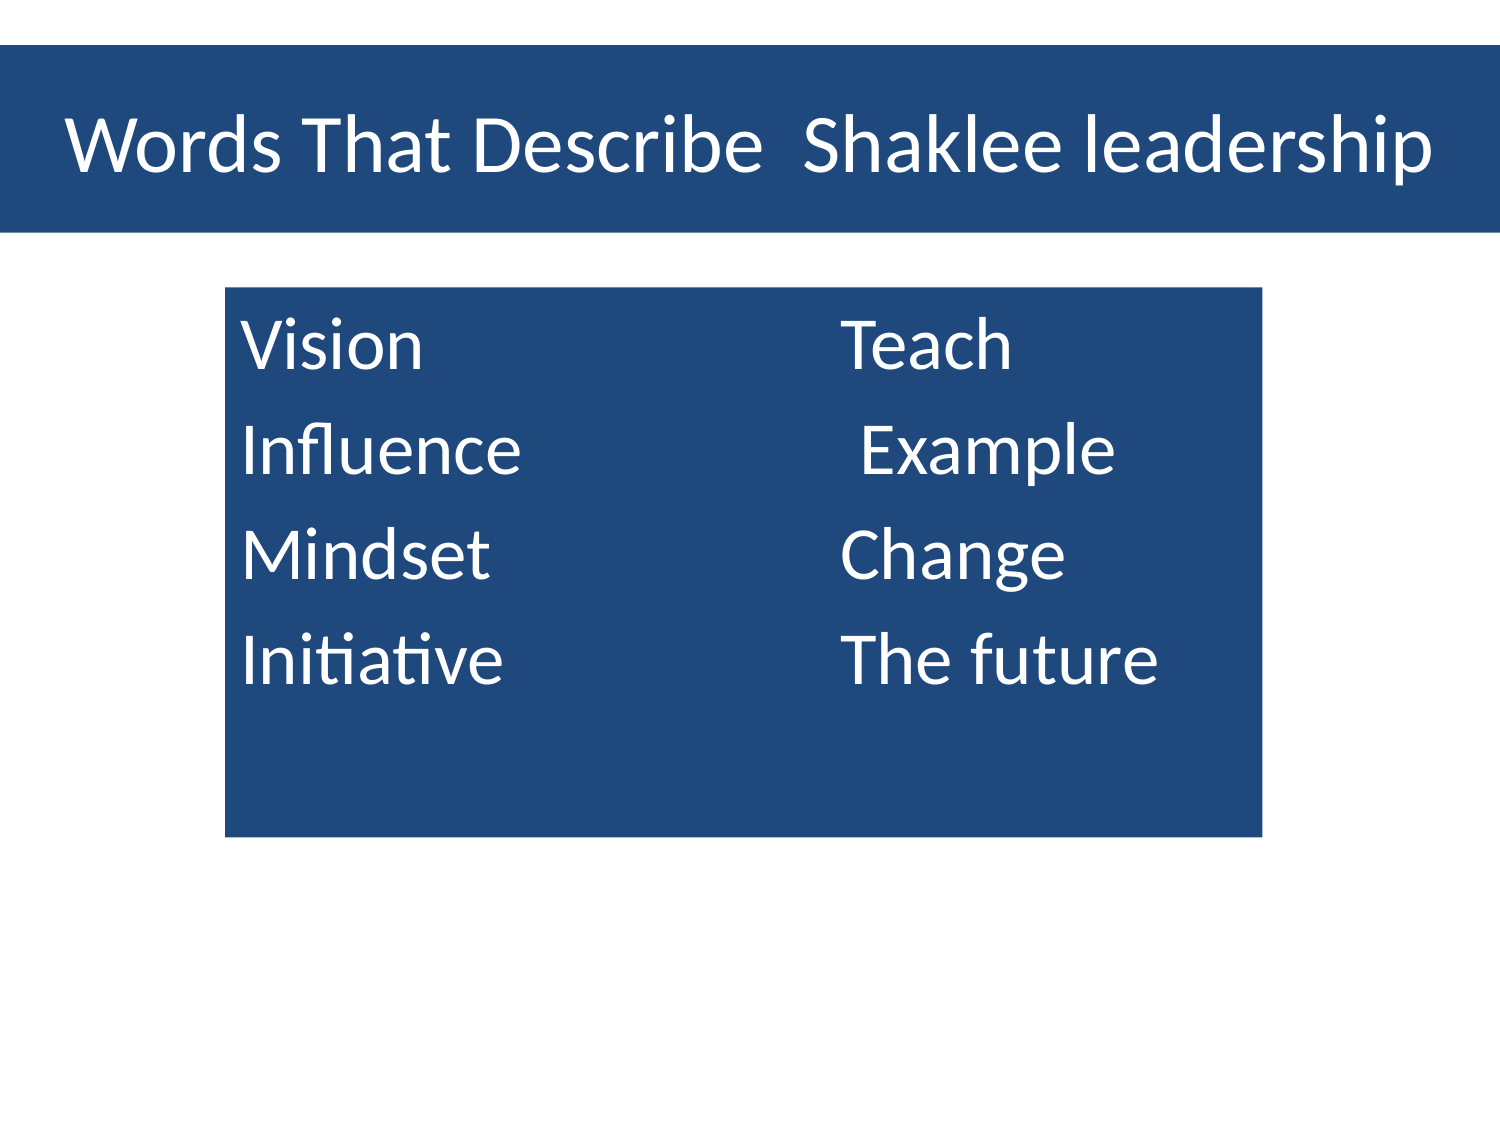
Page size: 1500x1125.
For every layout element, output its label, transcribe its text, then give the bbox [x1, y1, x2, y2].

list Vision Teach Influence Example Mindset Change Initiative The future [225, 287, 1263, 838]
title Words That Describe Shaklee leadership [0, 45, 1500, 233]
